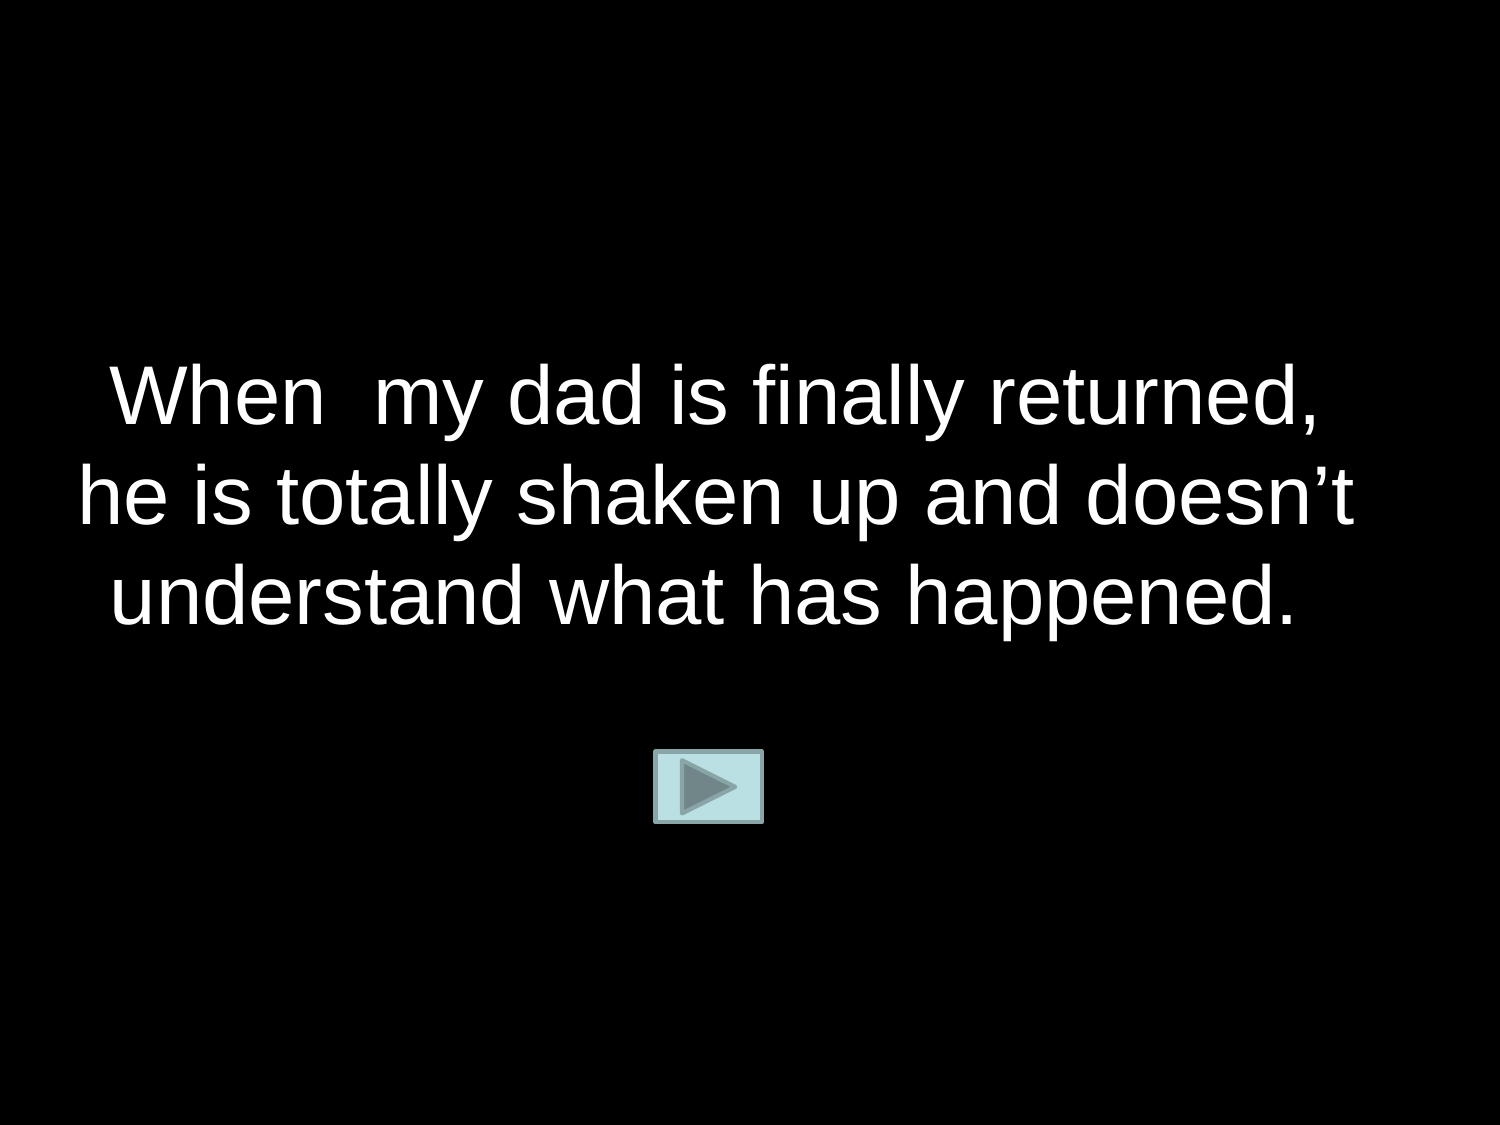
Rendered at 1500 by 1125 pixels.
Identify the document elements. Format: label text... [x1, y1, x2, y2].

title When my dad is finally returned, he is totally shaken up and doesn’t understand what has happened. [40, 396, 1392, 585]
text_box [653, 749, 764, 824]
